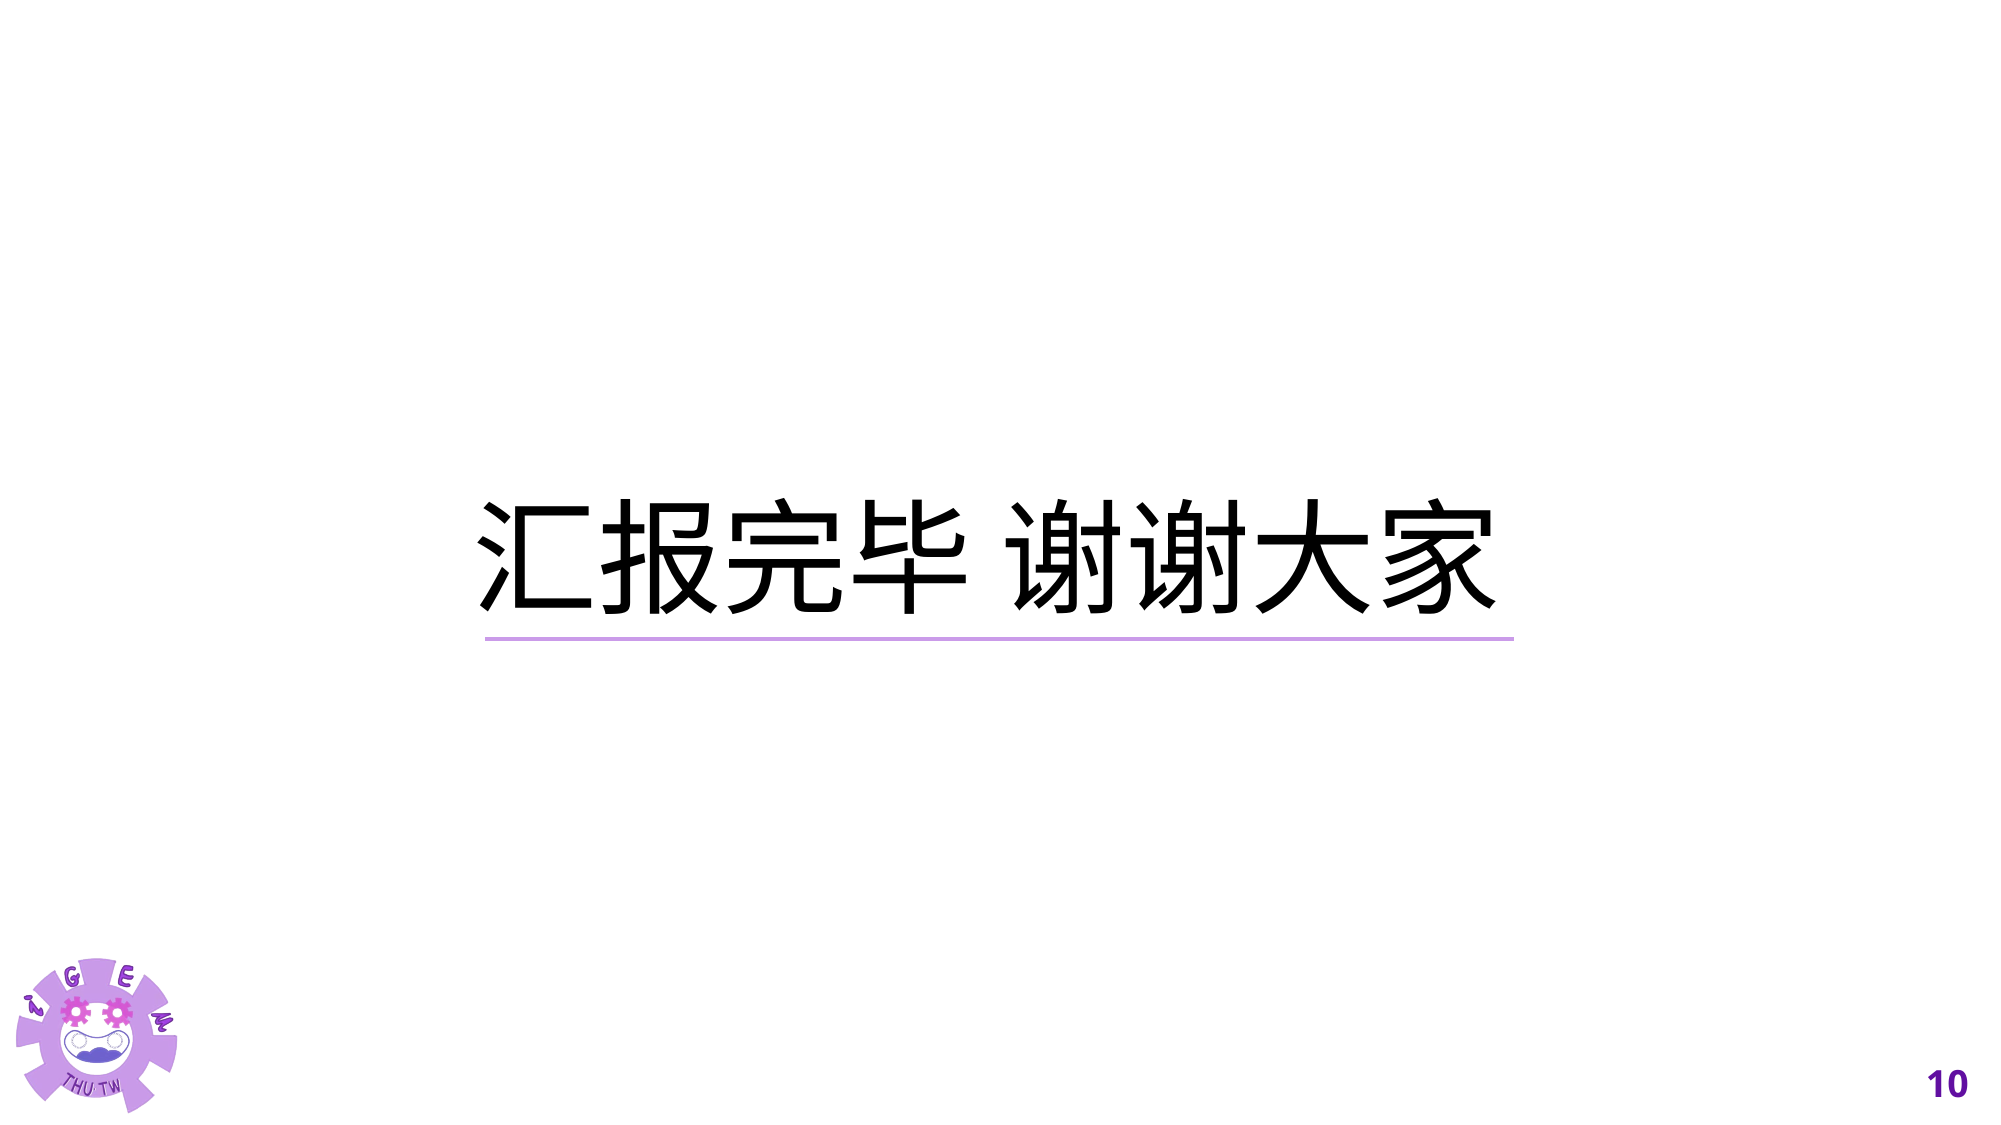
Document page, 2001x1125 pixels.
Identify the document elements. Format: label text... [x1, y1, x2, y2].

slide_number 10 [1533, 1055, 1984, 1116]
picture [0, 929, 204, 1125]
text_box 汇报完毕 谢谢大家 [458, 472, 1600, 637]
